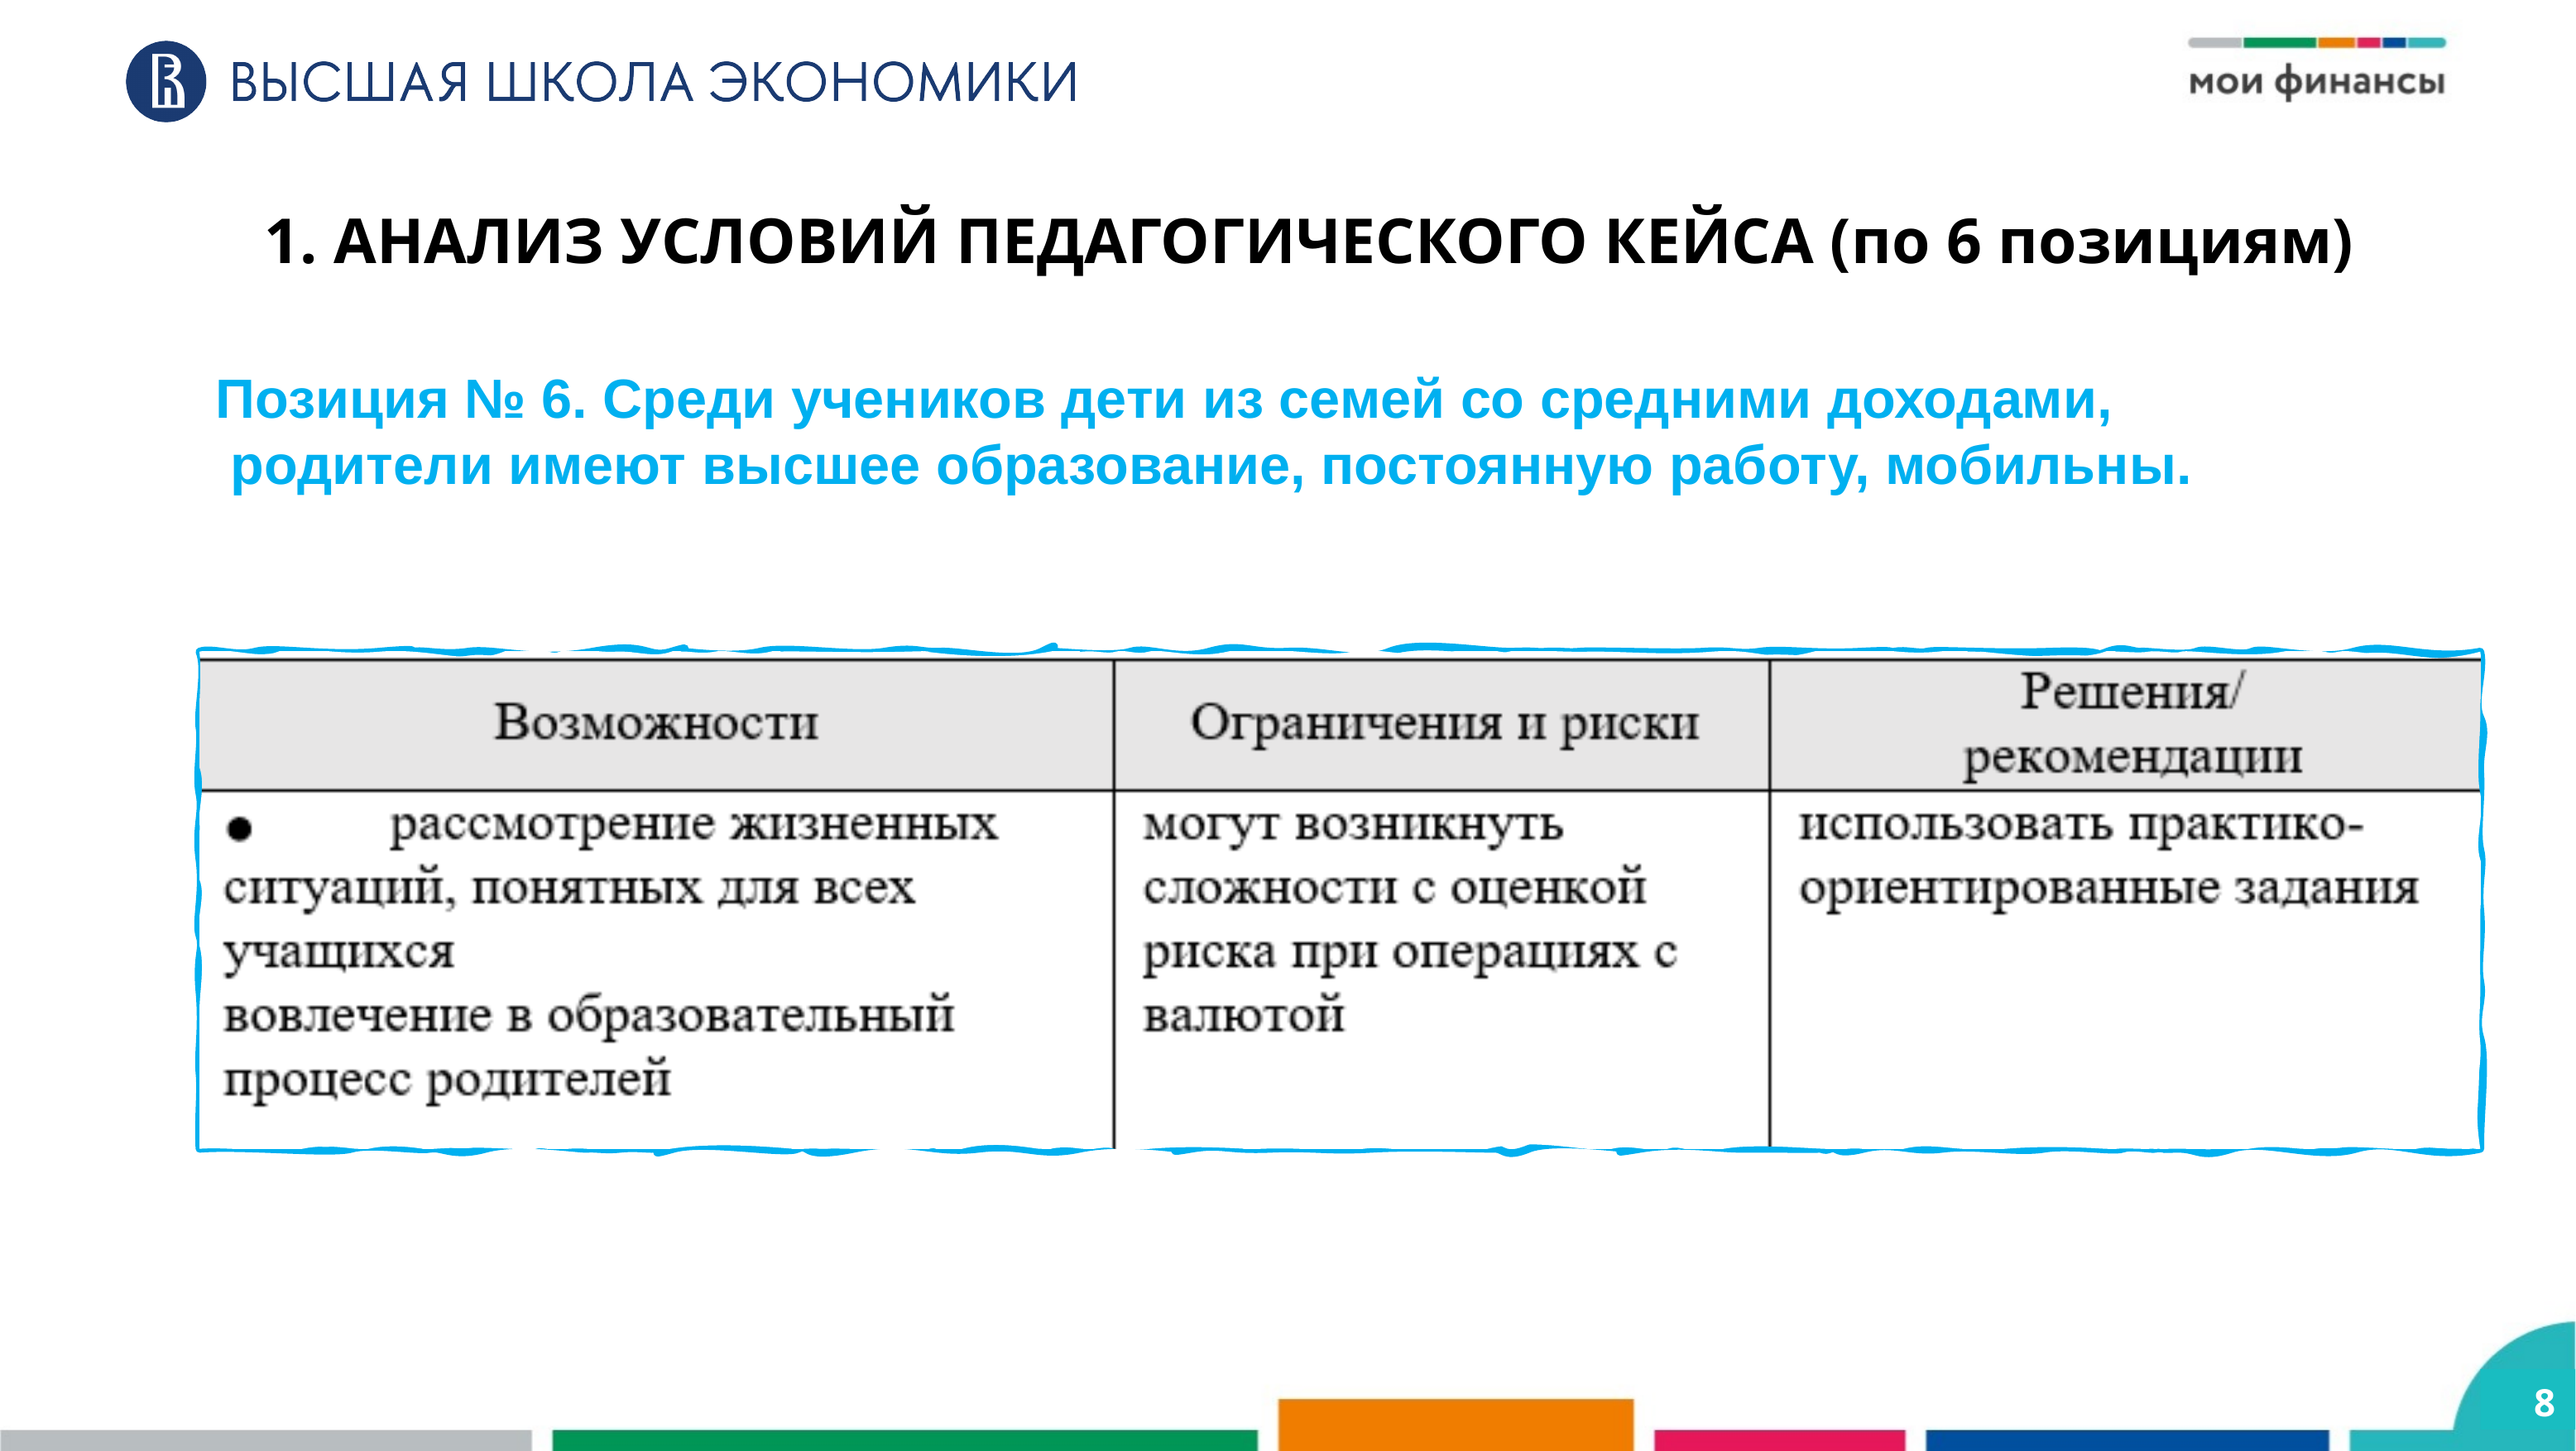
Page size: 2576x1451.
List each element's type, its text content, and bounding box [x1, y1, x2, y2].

text_box 1. АНАЛИЗ УСЛОВИЙ ПЕДАГОГИЧЕСКОГО КЕЙСА (по 6 позициям) [44, 192, 2576, 286]
picture [0, 0, 2576, 1451]
text_box 8 [2480, 1368, 2576, 1430]
text_box Позиция № 6. Среди учеников дети из семей со средними доходами, родители имеют высшее образование, постоянную работу, мобильны. [203, 357, 2206, 502]
